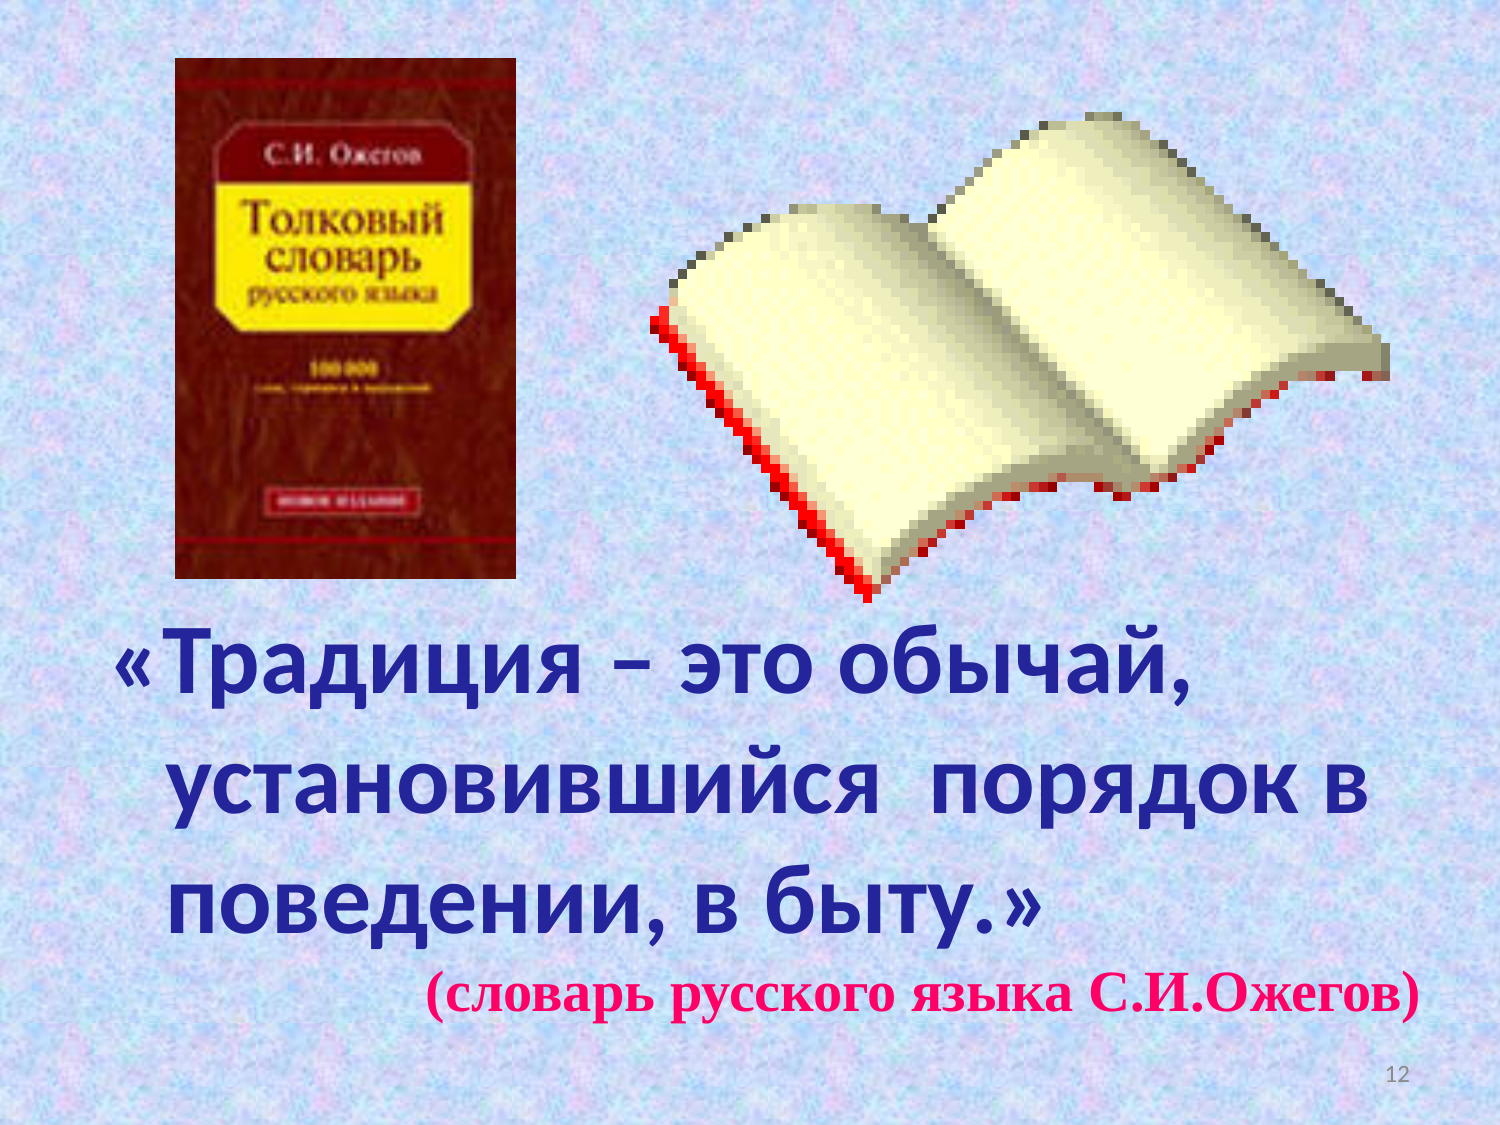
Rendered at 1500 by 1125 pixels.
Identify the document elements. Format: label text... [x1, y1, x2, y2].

picture [0, 0, 1500, 1125]
slide_number 12 [1074, 1042, 1425, 1103]
list «Традиция – это обычай, установившийся порядок в поведении, в быту.» (словарь русского языка С.И.Ожегов) [93, 585, 1442, 832]
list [632, 0, 1401, 622]
